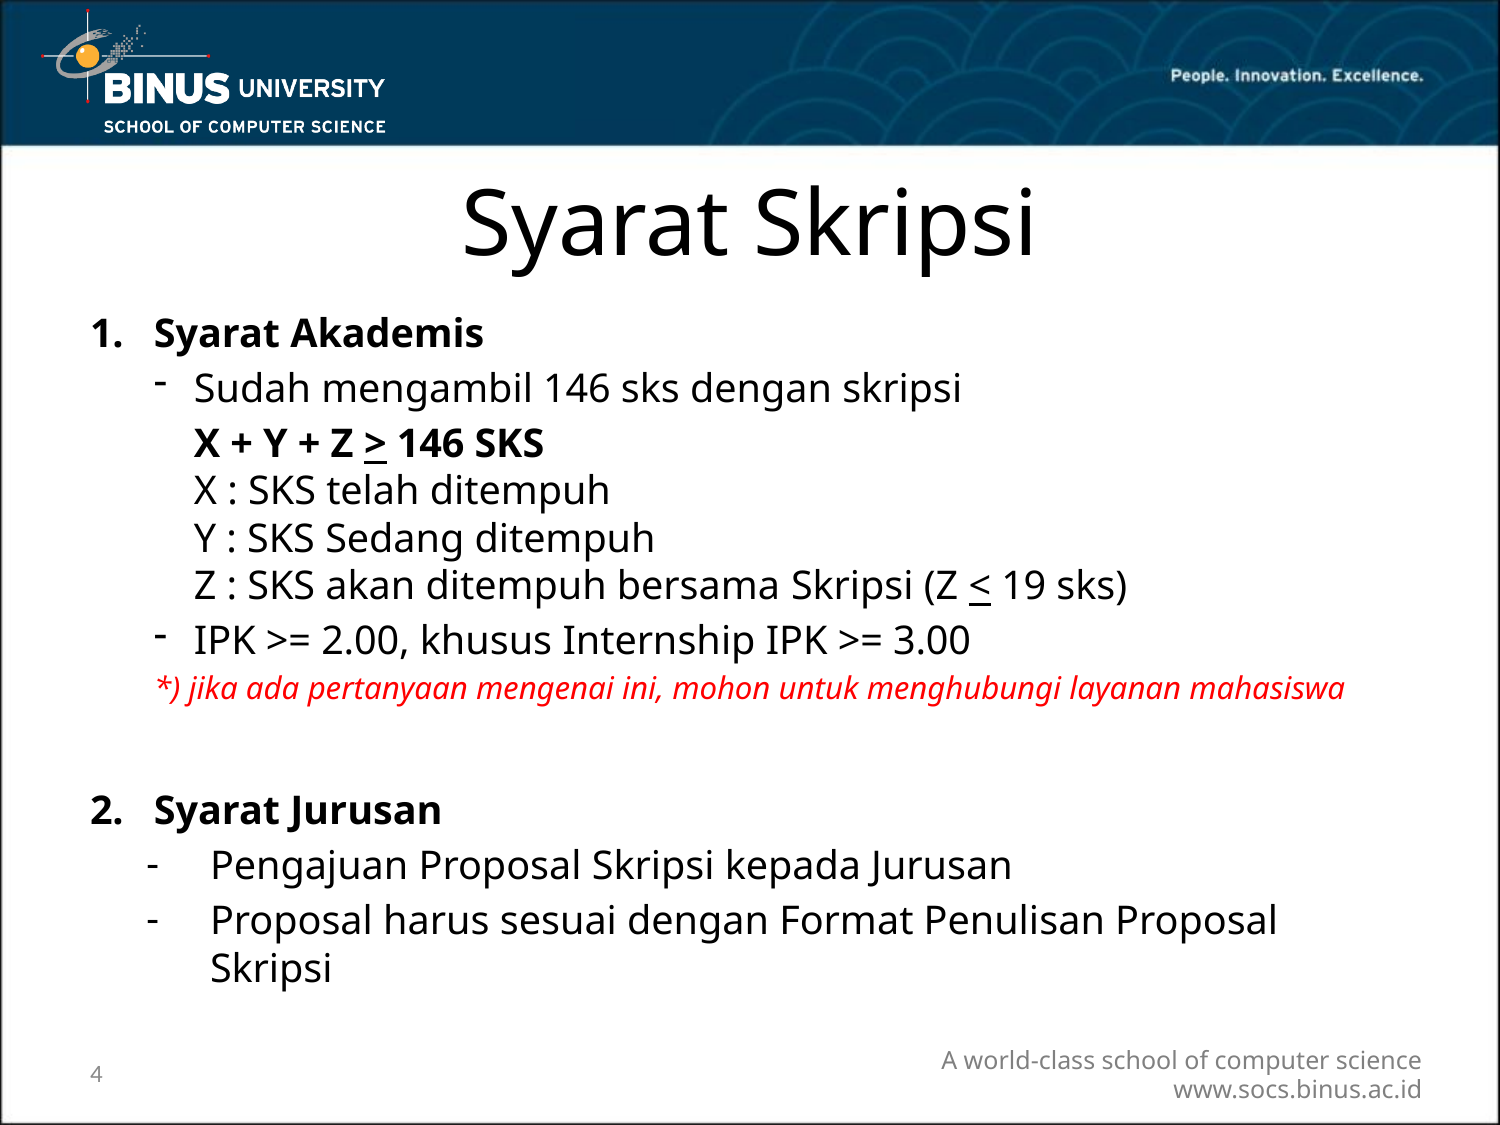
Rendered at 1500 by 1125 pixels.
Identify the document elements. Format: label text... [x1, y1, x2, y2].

list Syarat Akademis Sudah mengambil 146 sks dengan skripsi X + Y + Z > 146 SKS X : SKS telah ditempuh Y : SKS Sedang ditempuh Z : SKS akan ditempuh bersama Skripsi (Z < 19 sks) IPK >= 2.00, khusus Internship IPK >= 3.00 *) jika ada pertanyaan mengenai ini, mohon untuk menghubungi layanan mahasiswa Syarat Jurusan Pengajuan Proposal Skripsi kepada Jurusan Proposal harus sesuai dengan Format Penulisan Proposal Skripsi [75, 299, 1425, 1005]
title Syarat Skripsi [75, 149, 1425, 288]
slide_number 4 [75, 1042, 425, 1103]
picture [0, 0, 1500, 1125]
